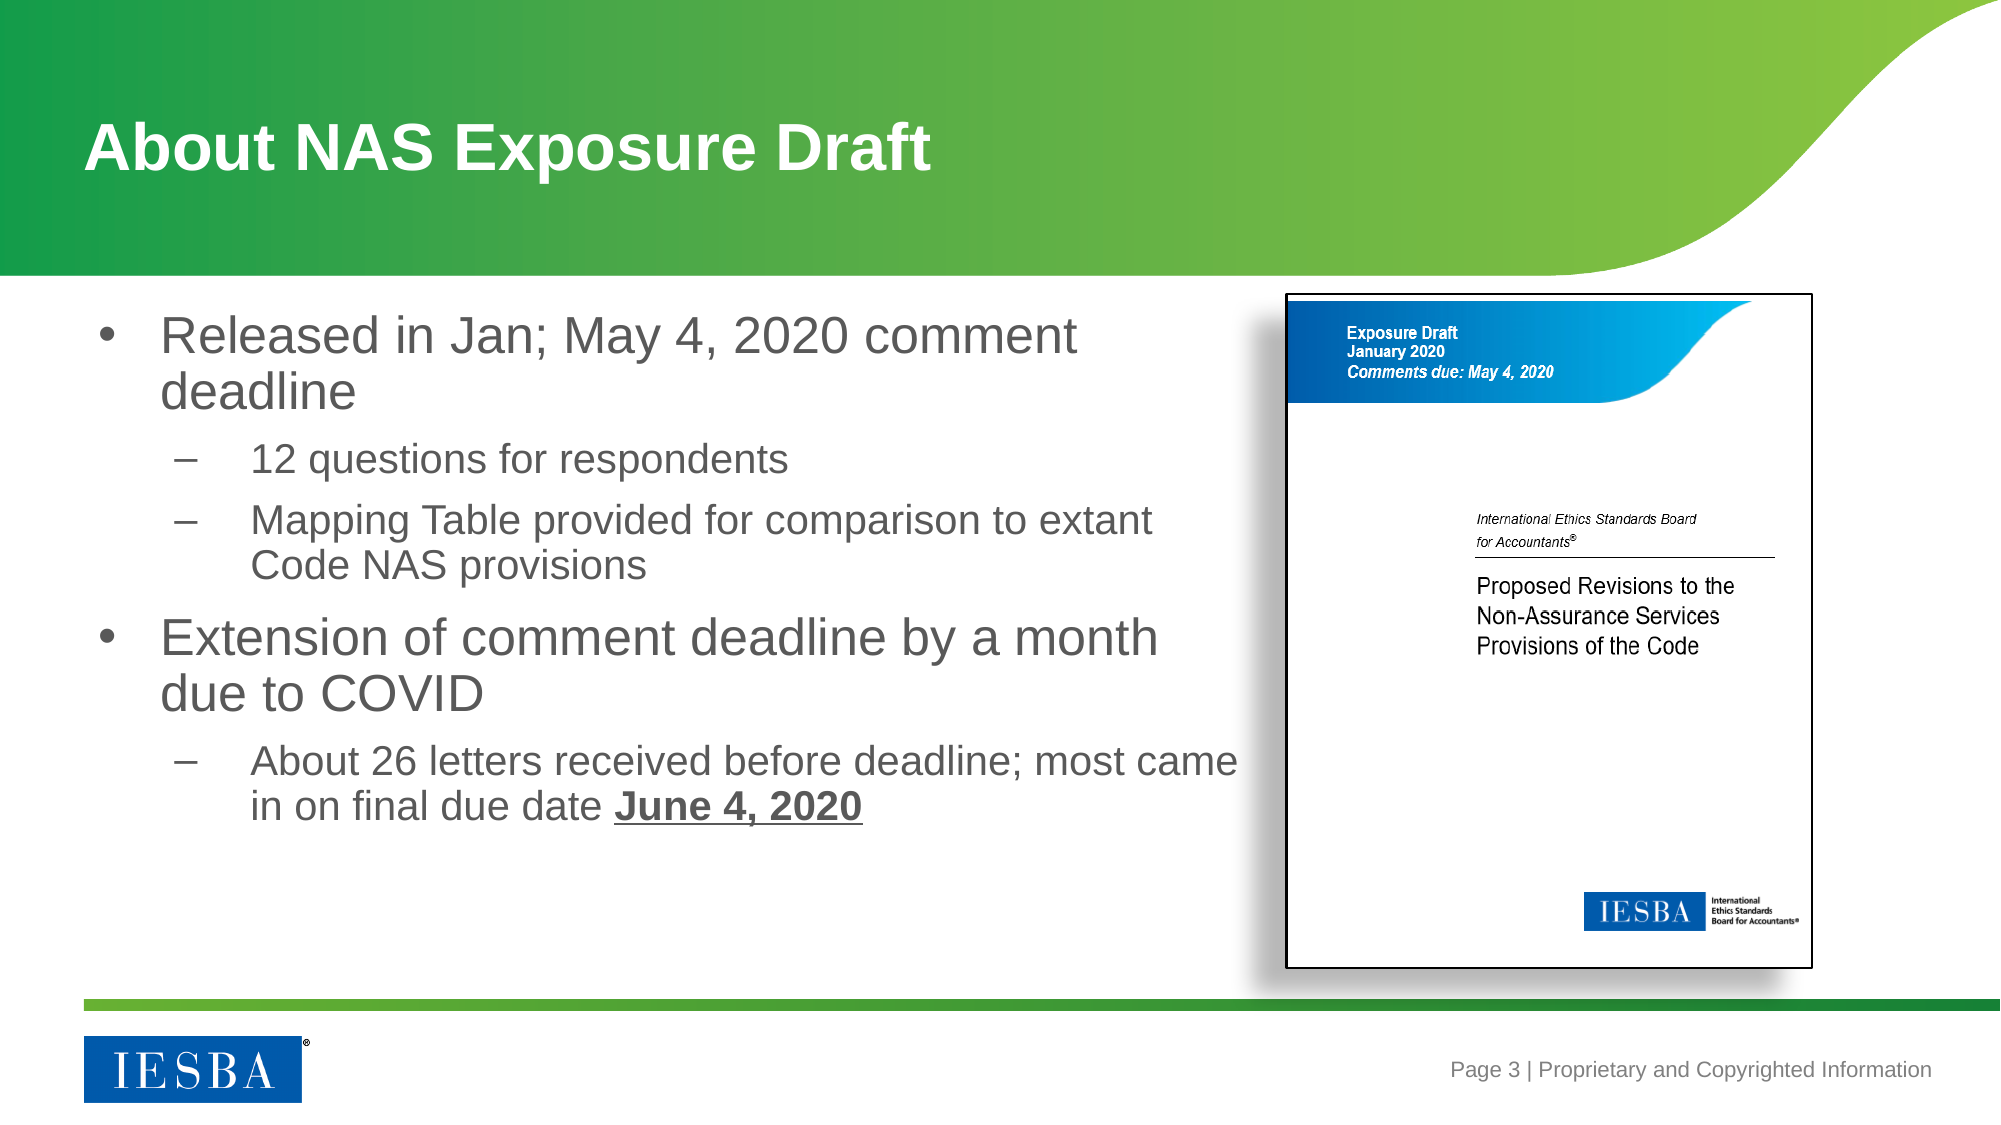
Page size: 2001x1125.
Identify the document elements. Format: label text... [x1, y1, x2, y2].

title About NAS Exposure Draft [83, 99, 1734, 188]
picture [84, 1036, 310, 1103]
list Released in Jan; May 4, 2020 comment deadline 12 questions for respondents Mapping Table provided for comparison to extant Code NAS provisions Extension of comment deadline by a month due to COVID About 26 letters received before deadline; most came in on final due date June 4, 2020 [83, 300, 1263, 973]
picture [0, 0, 2000, 276]
picture [1287, 294, 1812, 967]
